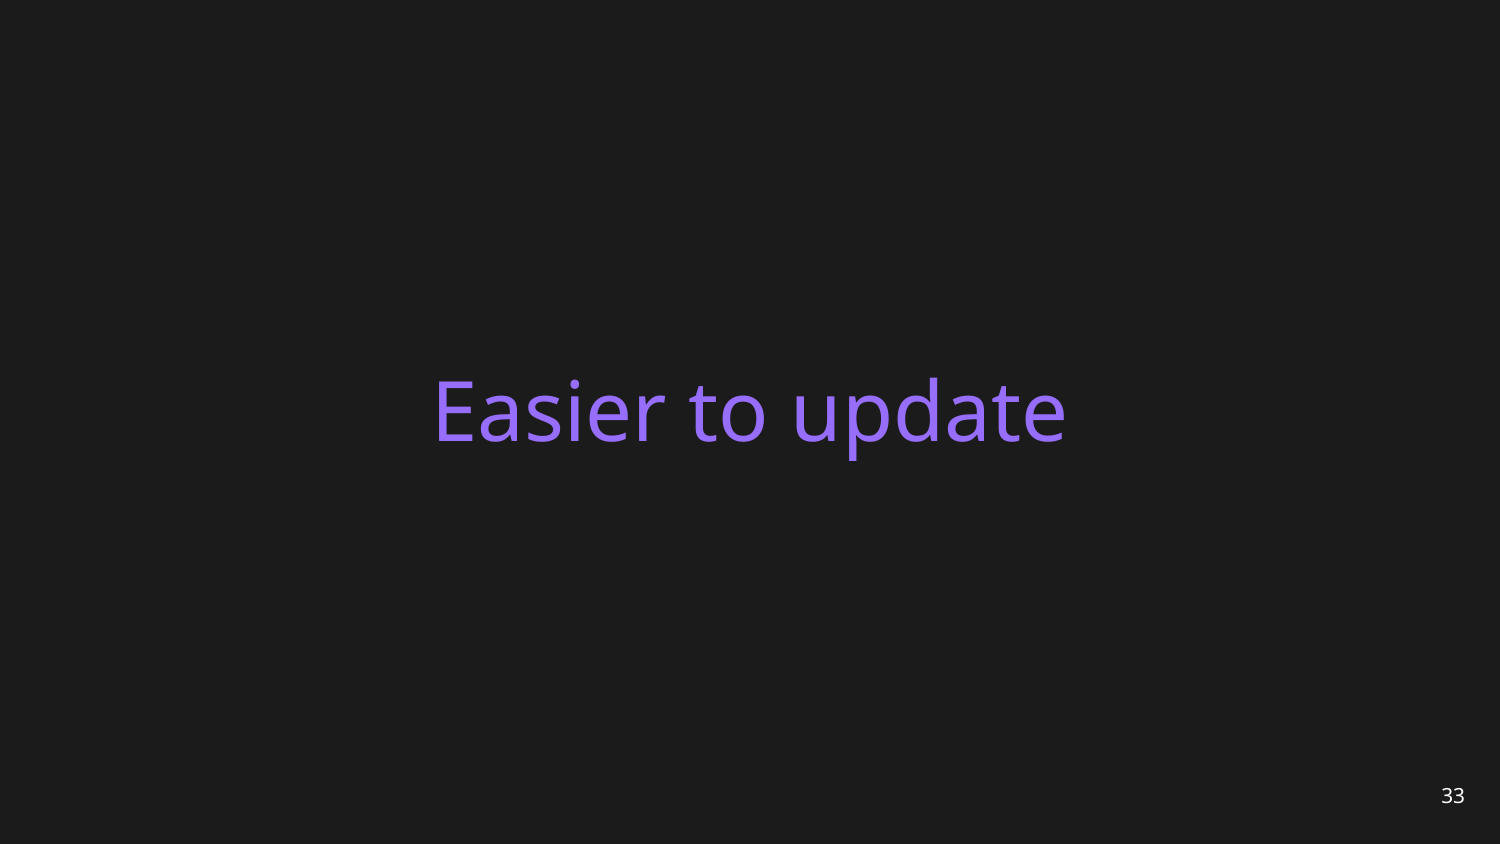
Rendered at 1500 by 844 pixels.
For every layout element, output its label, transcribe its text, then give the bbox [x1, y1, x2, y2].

slide_number 33 [1389, 764, 1480, 830]
title Easier to update [51, 72, 1449, 753]
